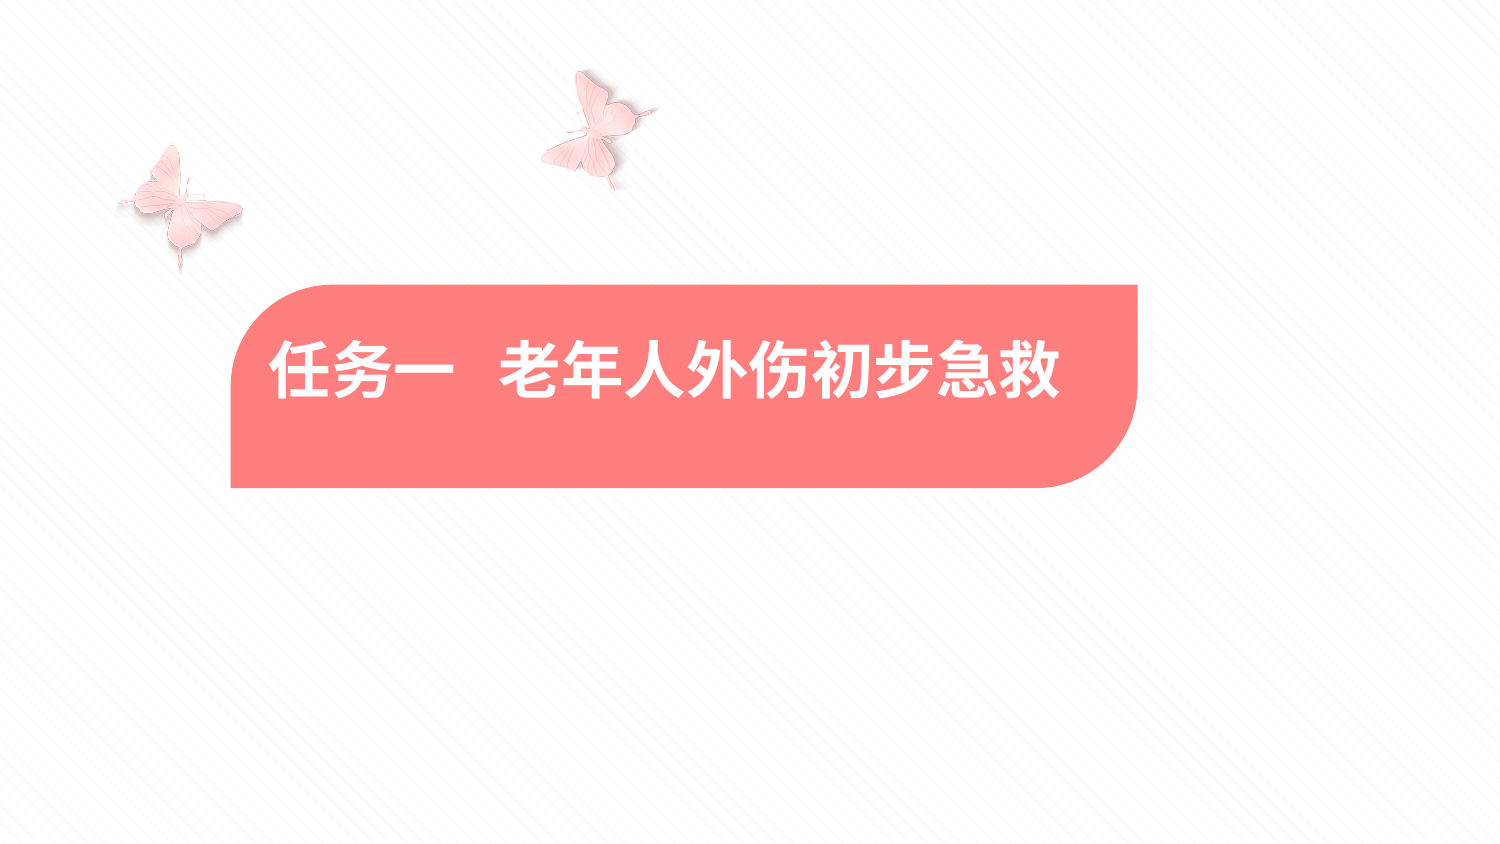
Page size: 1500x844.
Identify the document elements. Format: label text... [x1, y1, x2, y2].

text_box [229, 283, 1139, 490]
picture [109, 131, 271, 278]
text_box 任务一 老年人外伤初步急救 [253, 323, 1077, 414]
picture [496, 22, 687, 222]
